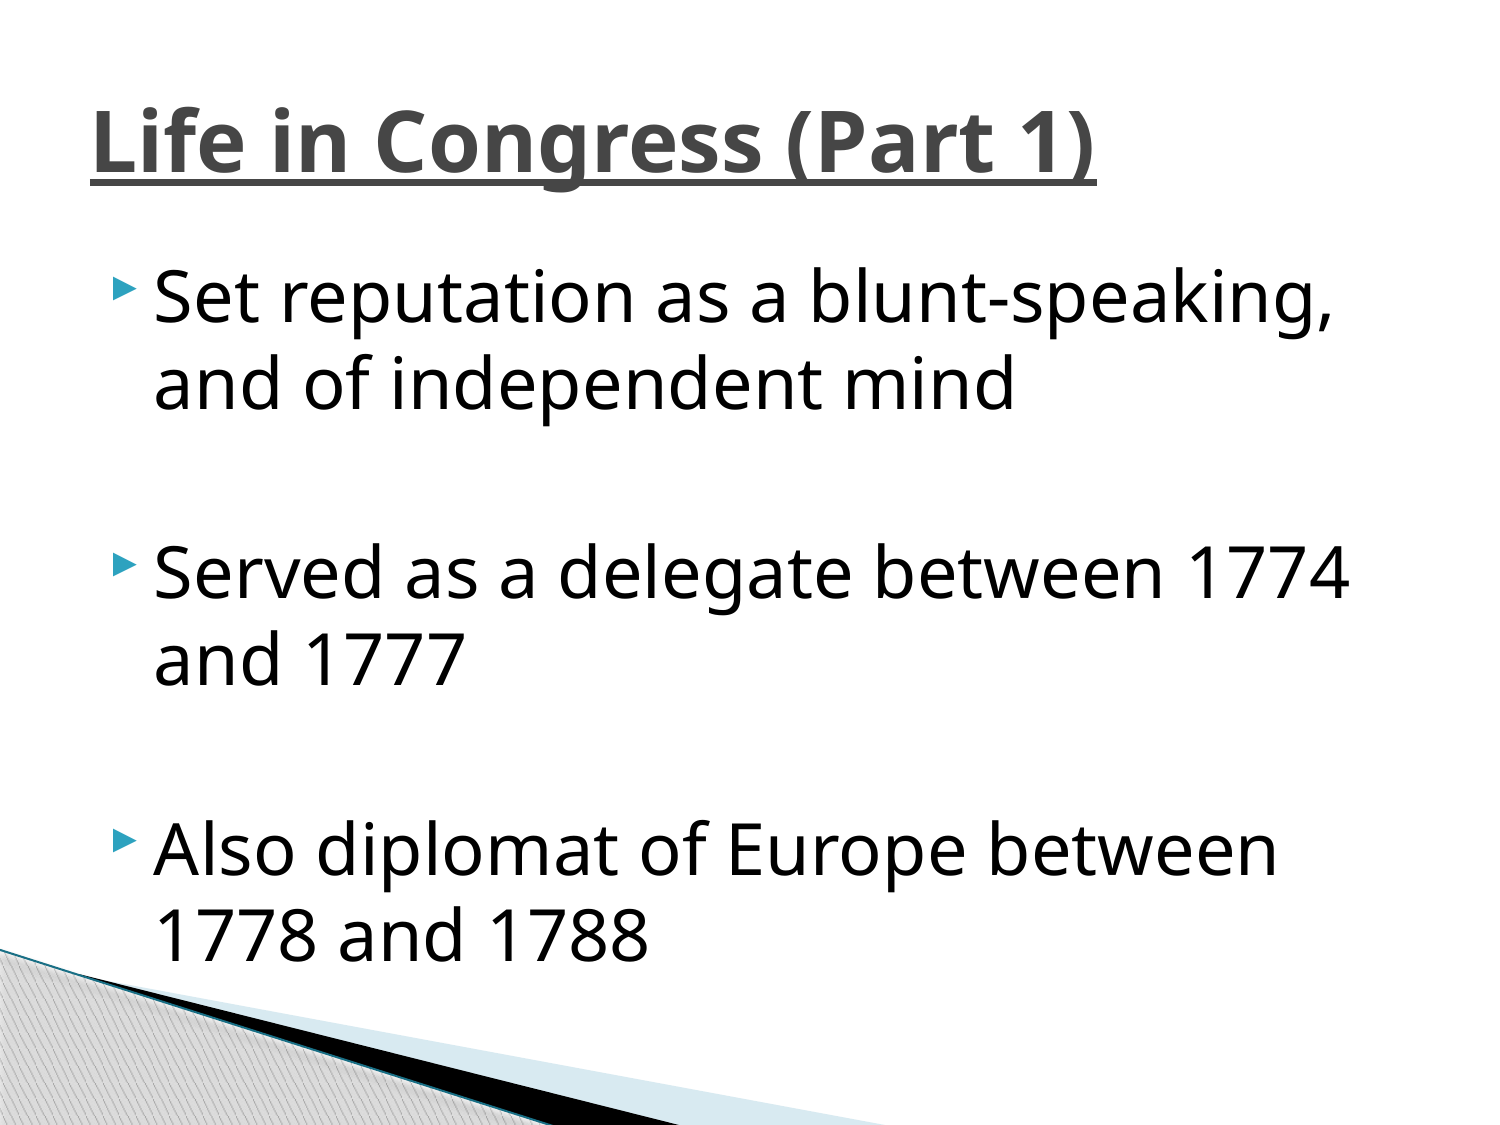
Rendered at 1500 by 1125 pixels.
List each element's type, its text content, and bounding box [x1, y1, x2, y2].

title Life in Congress (Part 1) [75, 45, 1425, 233]
list Set reputation as a blunt-speaking, and of independent mind Served as a delegate between 1774 and 1777 Also diplomat of Europe between 1778 and 1788 [75, 243, 1425, 986]
